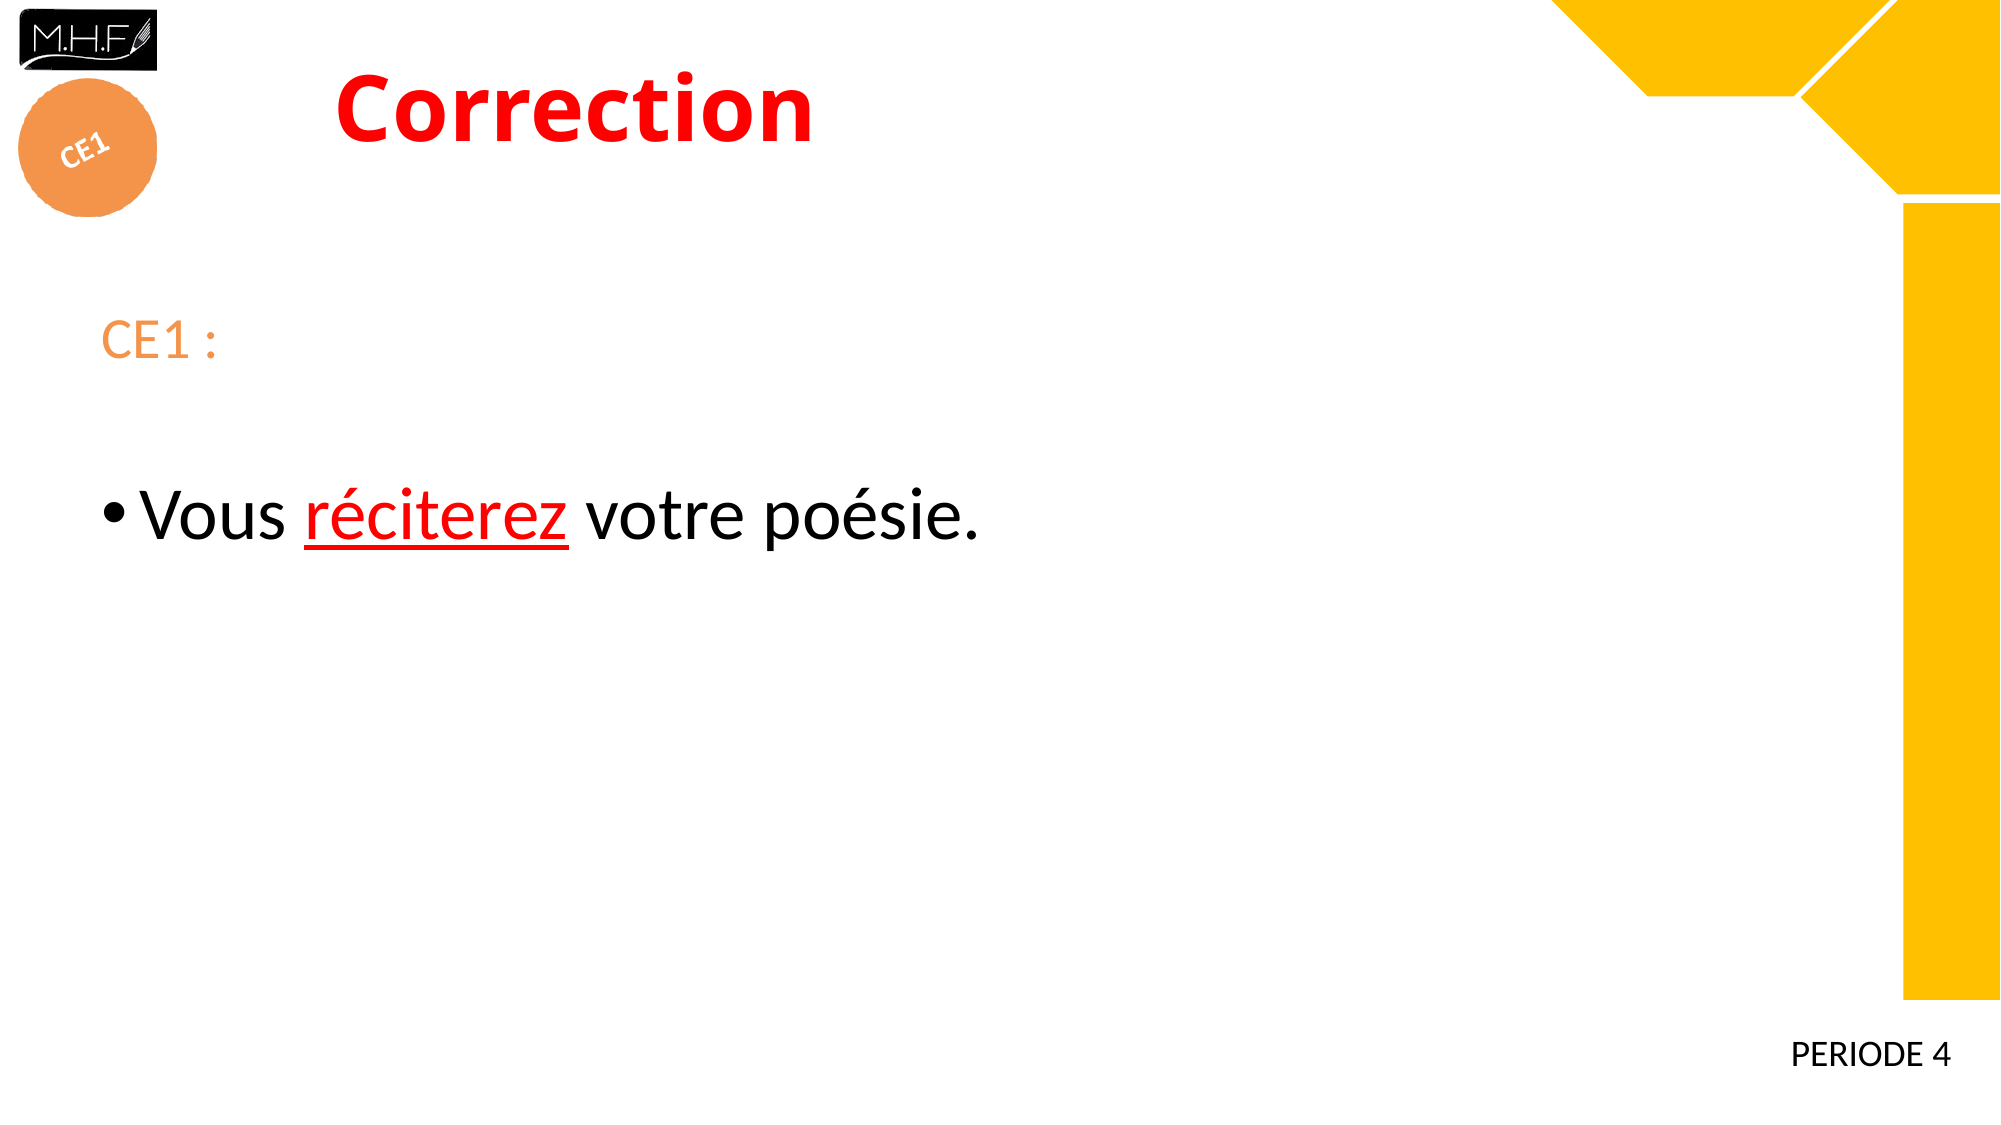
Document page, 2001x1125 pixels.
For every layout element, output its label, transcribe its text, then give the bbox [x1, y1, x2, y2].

text_box PERIODE 4 [1362, 1021, 1967, 1125]
title Correction [318, 3, 1865, 221]
picture [16, 7, 157, 74]
text_box [1902, 202, 2000, 1001]
text_box [1549, 0, 1892, 98]
list CE1 : Vous réciterez votre poésie. [86, 300, 1853, 1015]
text_box [1799, 0, 2000, 196]
picture [18, 78, 157, 218]
